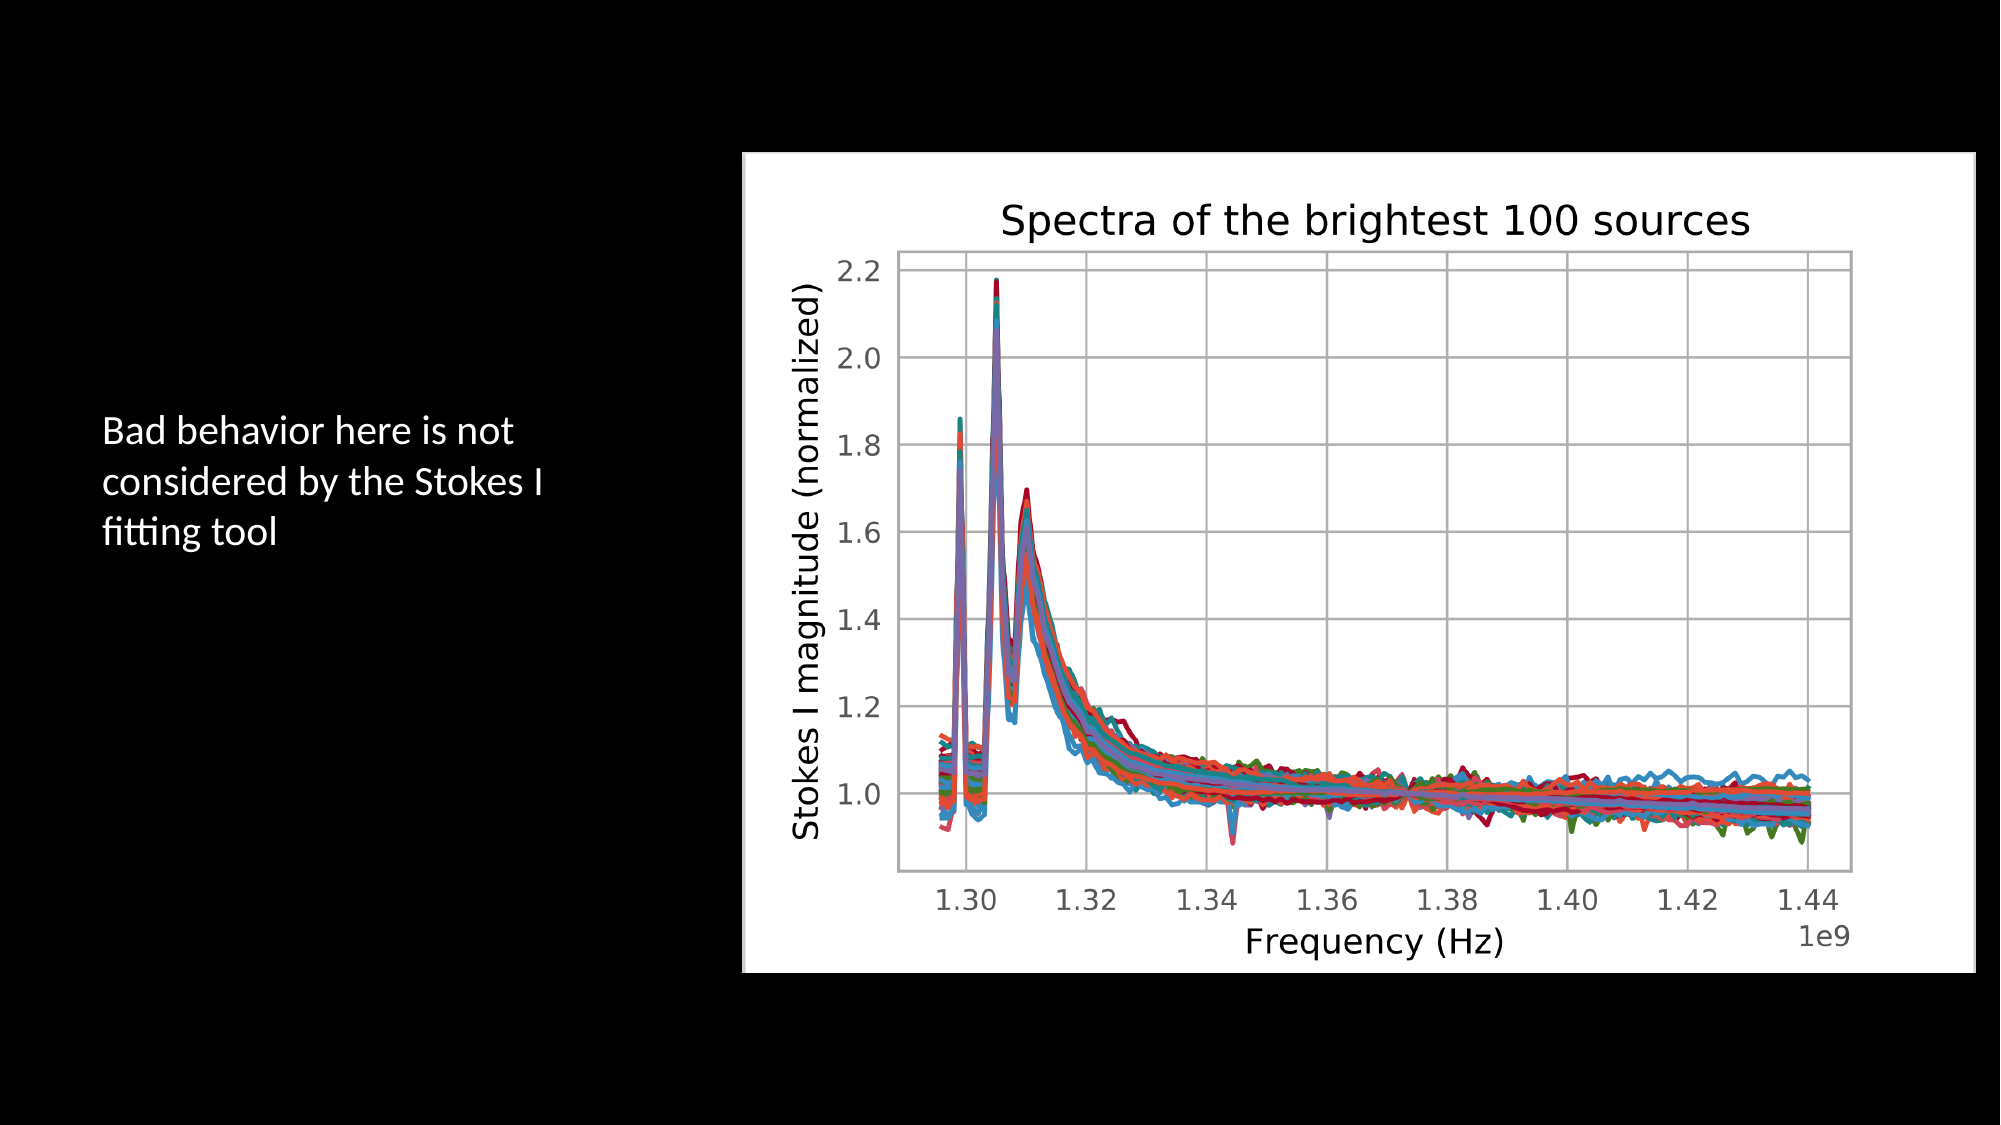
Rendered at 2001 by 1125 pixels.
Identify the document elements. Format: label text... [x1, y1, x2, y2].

text_box Bad behavior here is not considered by the Stokes I fitting tool [87, 395, 621, 561]
picture [742, 152, 1976, 973]
